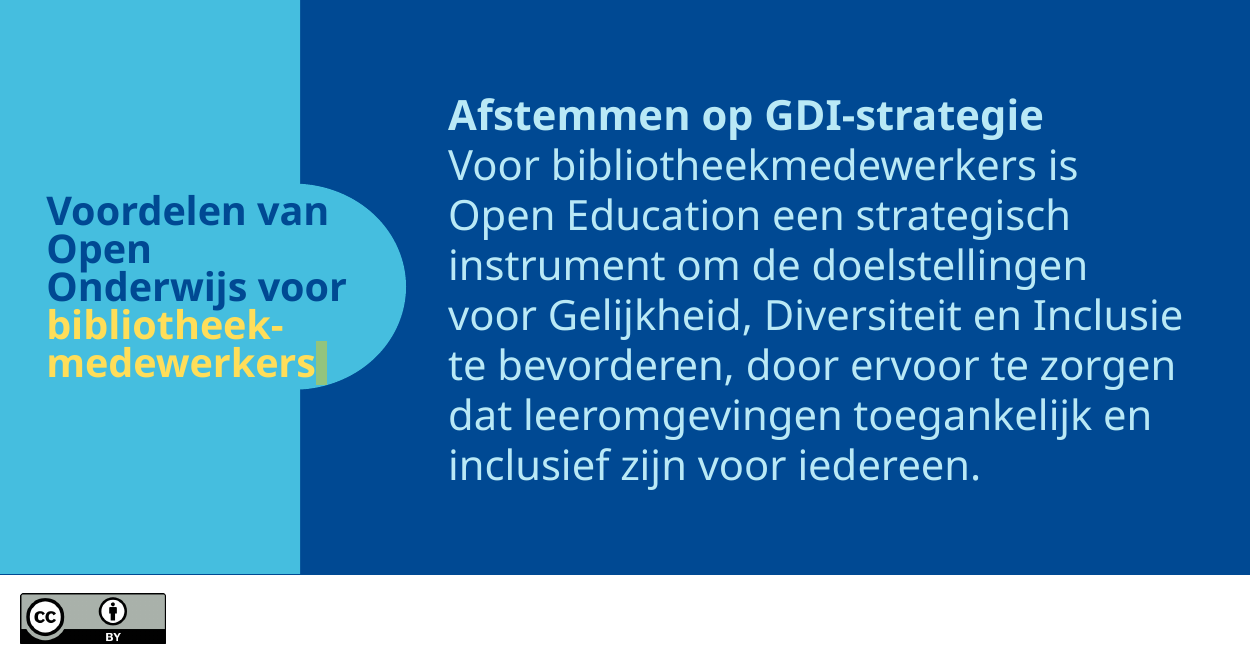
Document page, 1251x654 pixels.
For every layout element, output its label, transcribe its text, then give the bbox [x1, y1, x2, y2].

text_box Voordelen van Open Onderwijs voor bibliotheek- medewerkers [31, 179, 367, 400]
text_box [0, 0, 301, 574]
picture [20, 592, 166, 645]
text_box [0, 582, 1250, 654]
text_box [367, 208, 407, 365]
text_box Afstemmen op GDI-strategie Voor bibliotheekmedewerkers is Open Education een strategisch instrument om de doelstellingen voor Gelijkheid, Diversiteit en Inclusie te bevorderen, door ervoor te zorgen dat leeromgevingen toegankelijk en inclusief zijn voor iedereen. [435, 76, 1198, 502]
